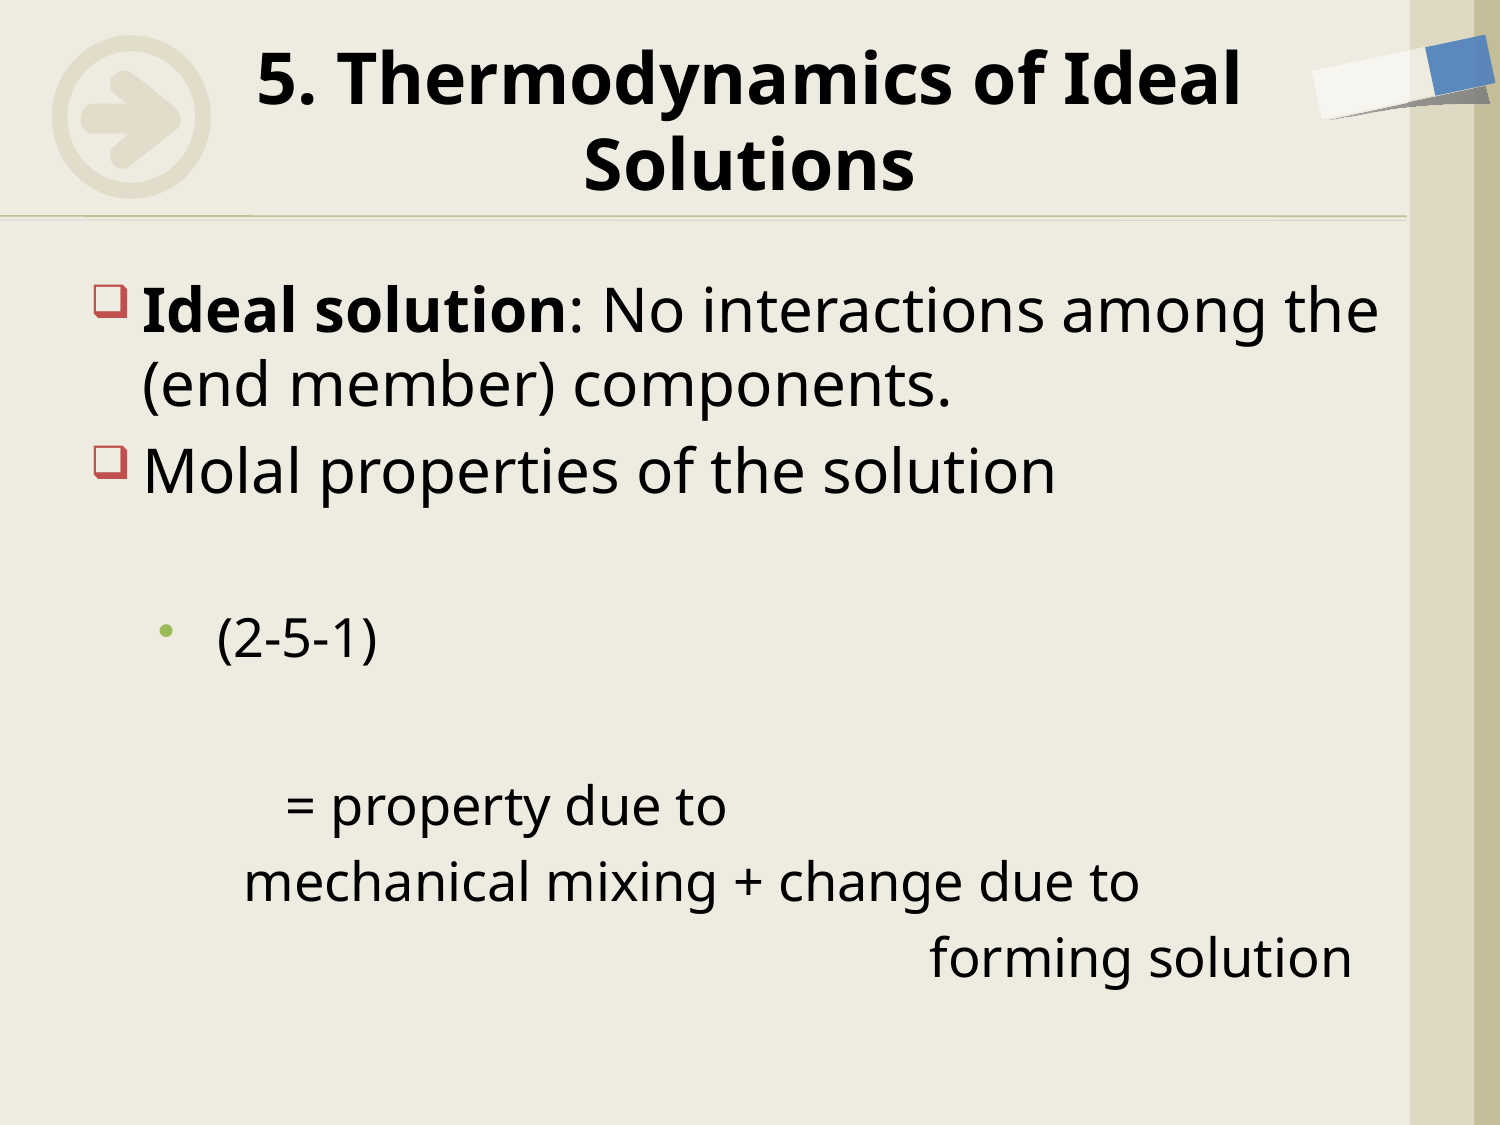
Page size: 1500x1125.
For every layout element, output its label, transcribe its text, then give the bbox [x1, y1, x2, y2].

title 5. Thermodynamics of Ideal Solutions [75, 24, 1425, 213]
